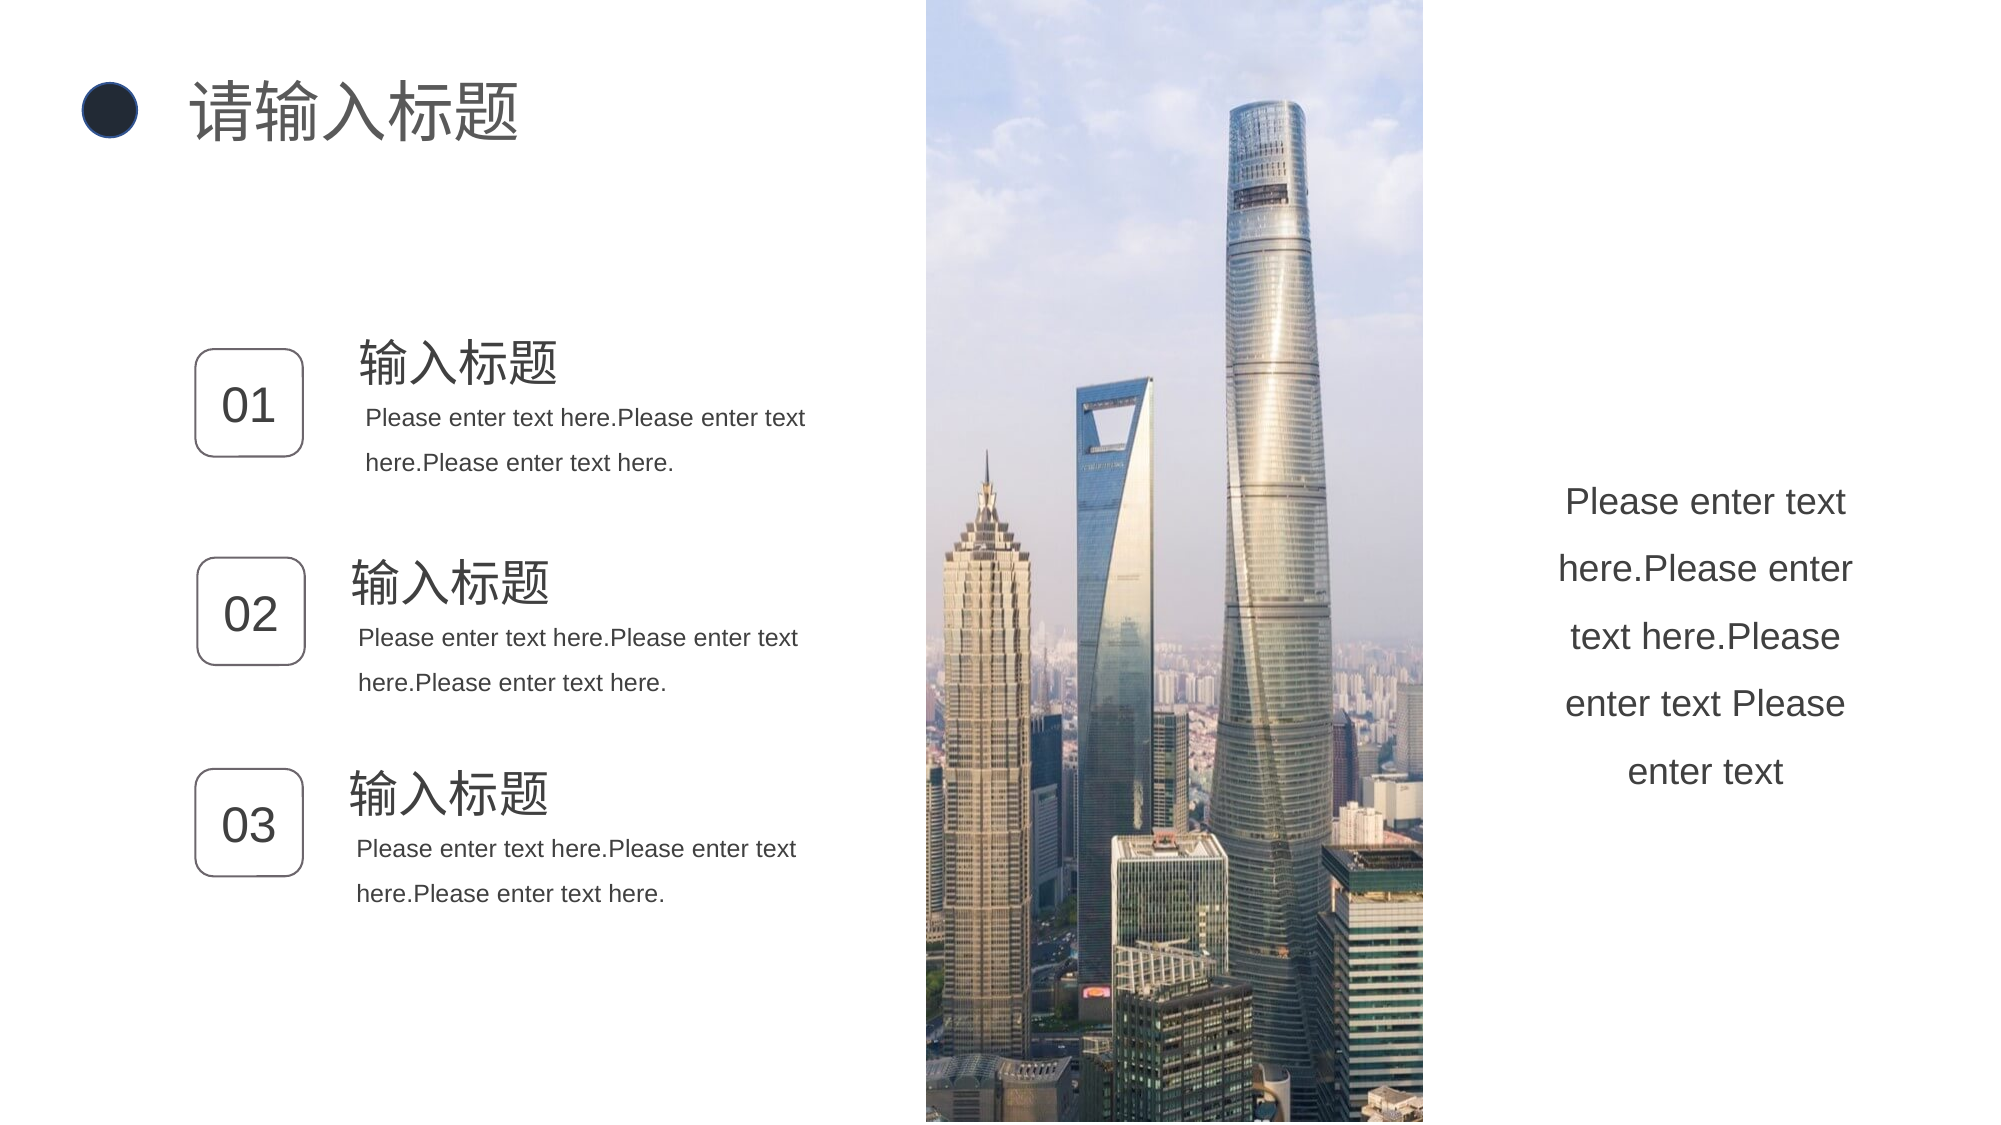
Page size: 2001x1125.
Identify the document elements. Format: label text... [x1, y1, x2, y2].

text_box [81, 81, 139, 139]
text_box Please enter text here.Please enter text here.Please enter text here. [343, 599, 895, 704]
picture [926, 0, 1423, 1122]
text_box 输入标题 [334, 755, 783, 831]
text_box 02 [196, 556, 306, 667]
text_box Please enter text here.Please enter text here.Please enter text here. [350, 379, 902, 484]
text_box 请输入标题 [172, 62, 536, 157]
text_box 01 [194, 348, 304, 458]
text_box 输入标题 [336, 544, 785, 619]
text_box 03 [194, 767, 304, 878]
text_box Please enter text here.Please enter text here.Please enter text here. [341, 810, 893, 916]
text_box Please enter text here.Please enter text here.Please enter text Please enter text [1515, 446, 1897, 800]
text_box 输入标题 [343, 324, 680, 399]
